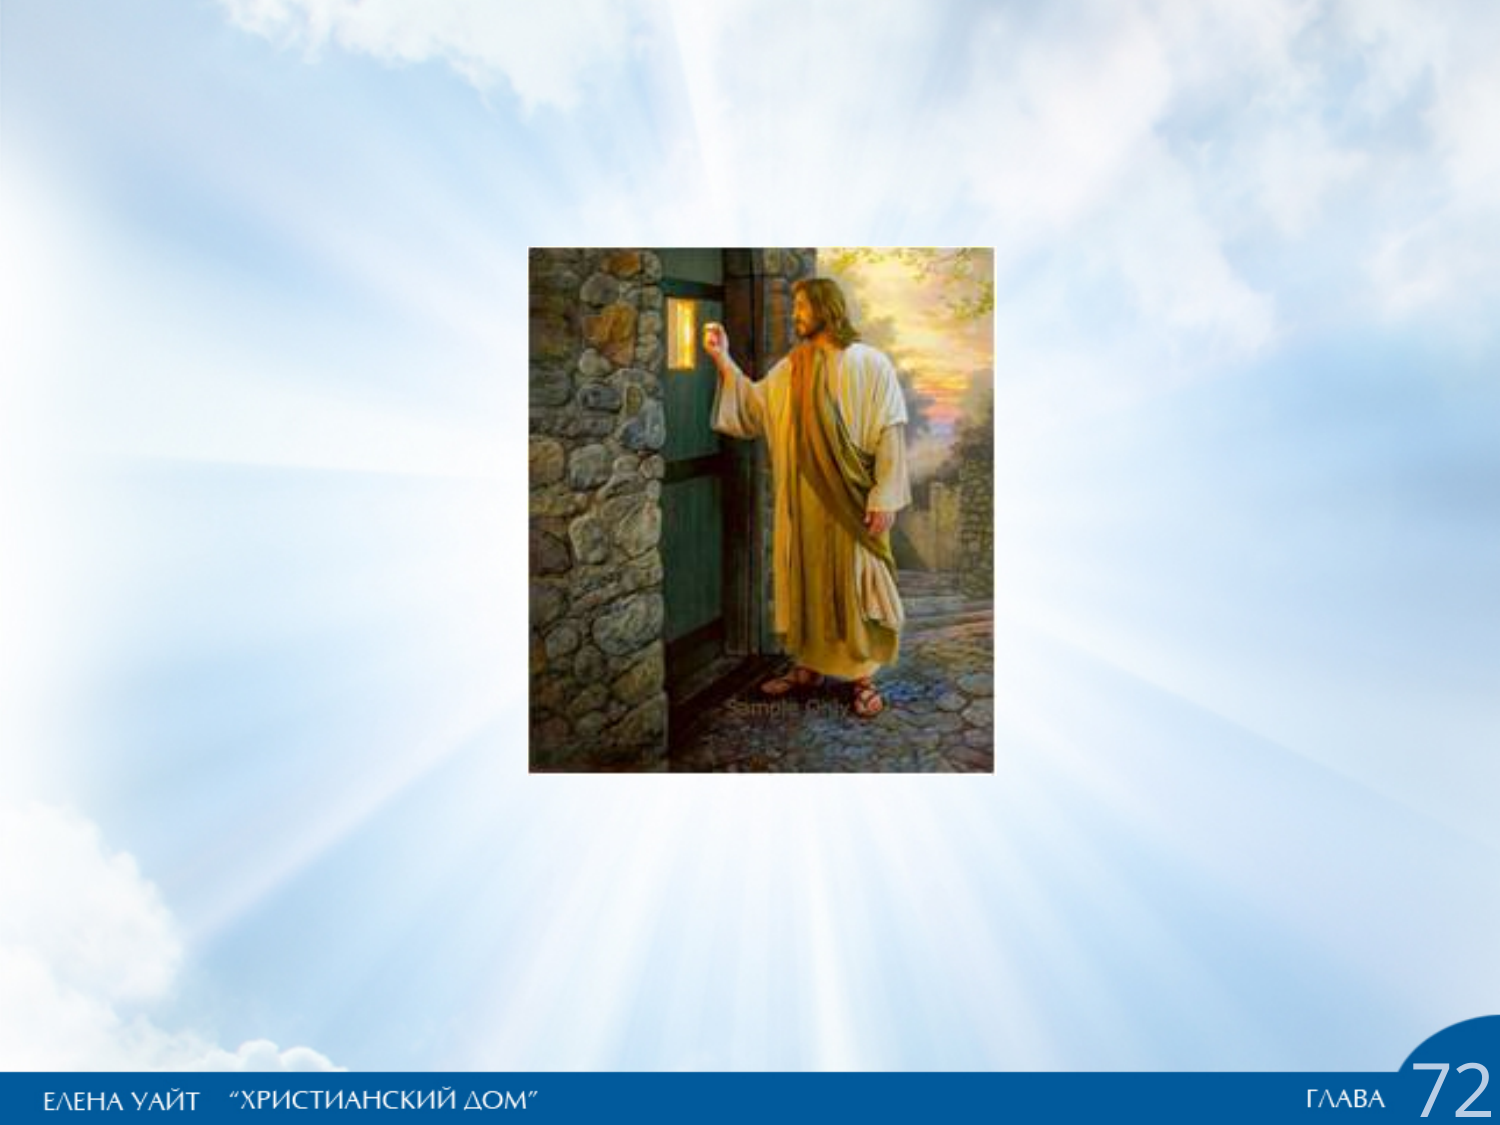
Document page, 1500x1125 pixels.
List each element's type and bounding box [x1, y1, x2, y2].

picture [0, 0, 1500, 1125]
list [527, 245, 997, 776]
